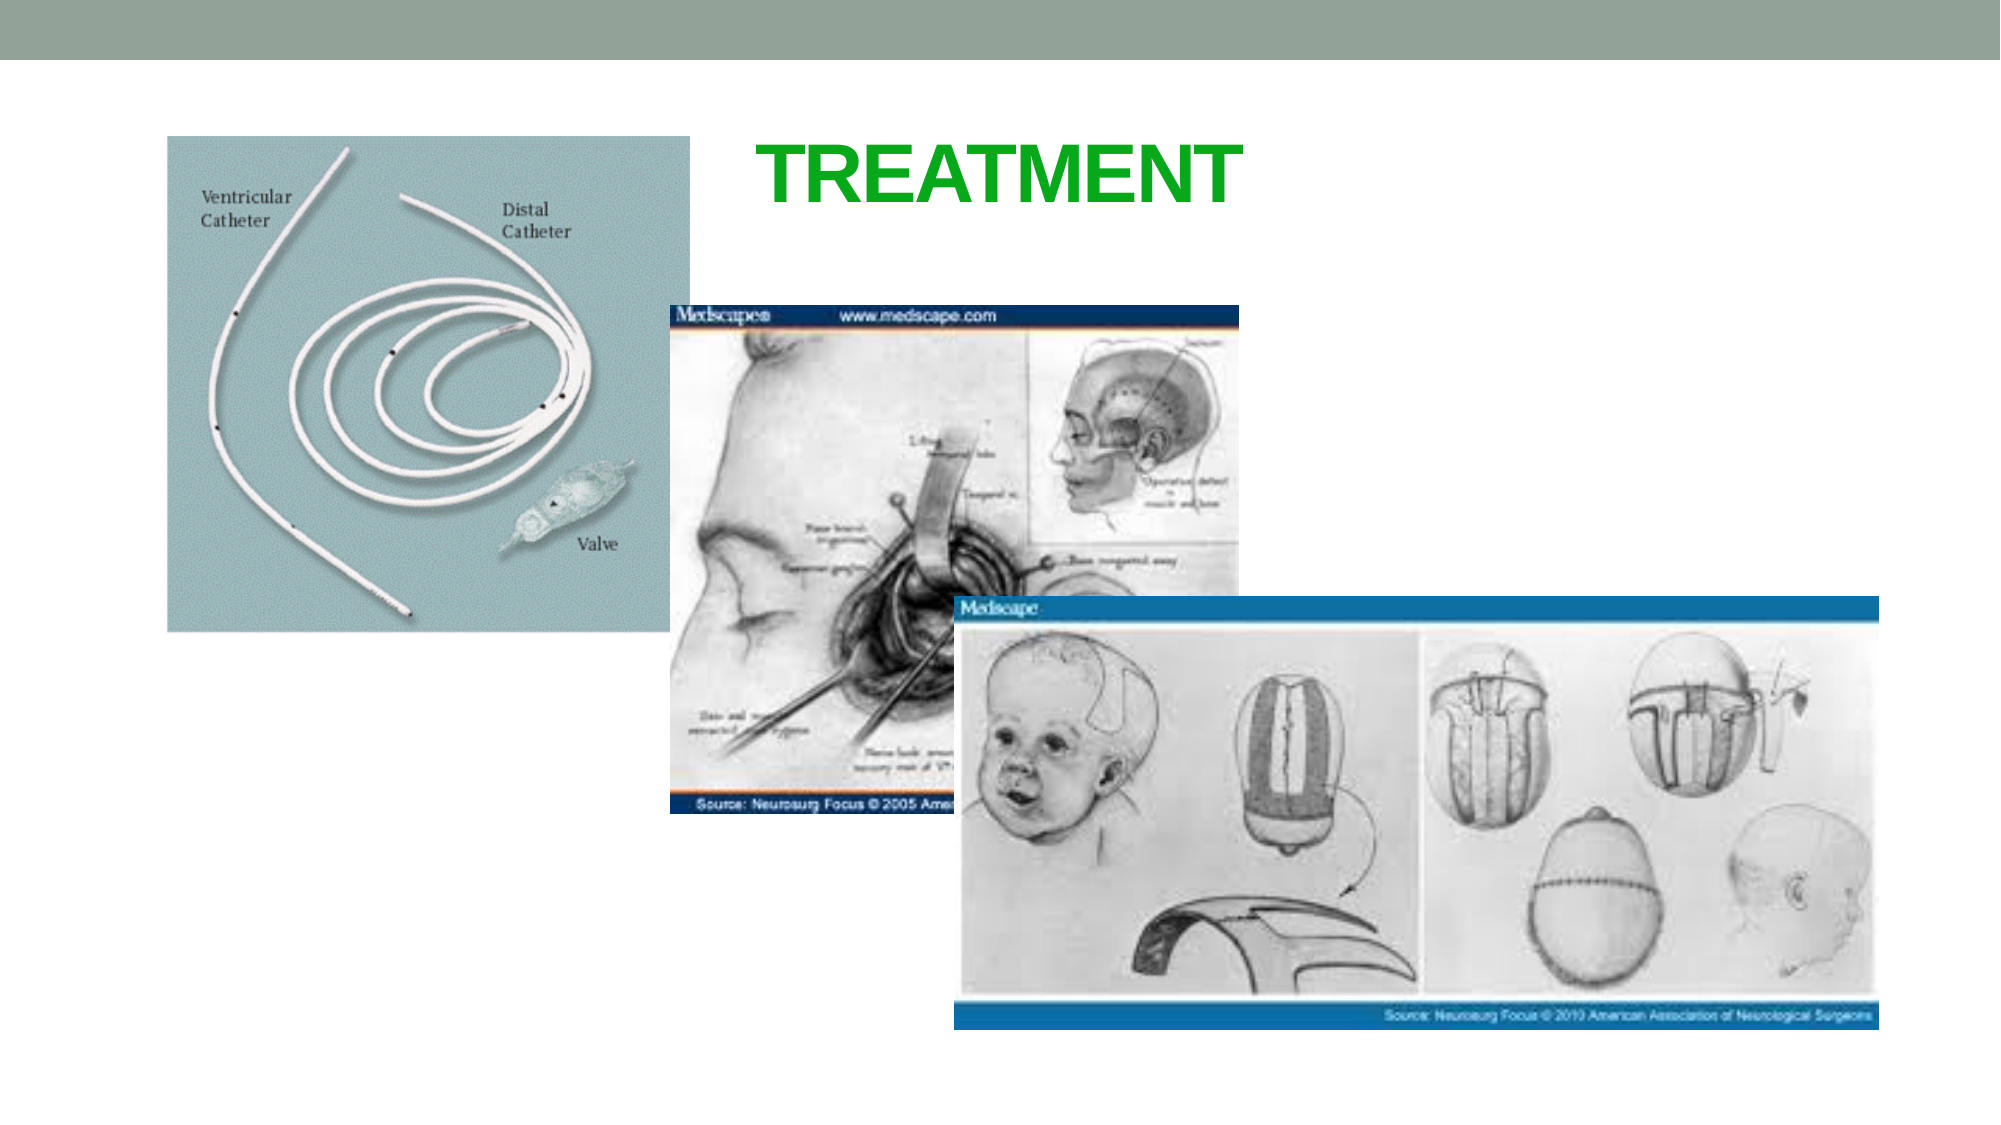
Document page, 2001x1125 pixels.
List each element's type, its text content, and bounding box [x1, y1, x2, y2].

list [165, 136, 690, 634]
title TREATMENT [99, 87, 1900, 250]
picture [670, 305, 1879, 1031]
